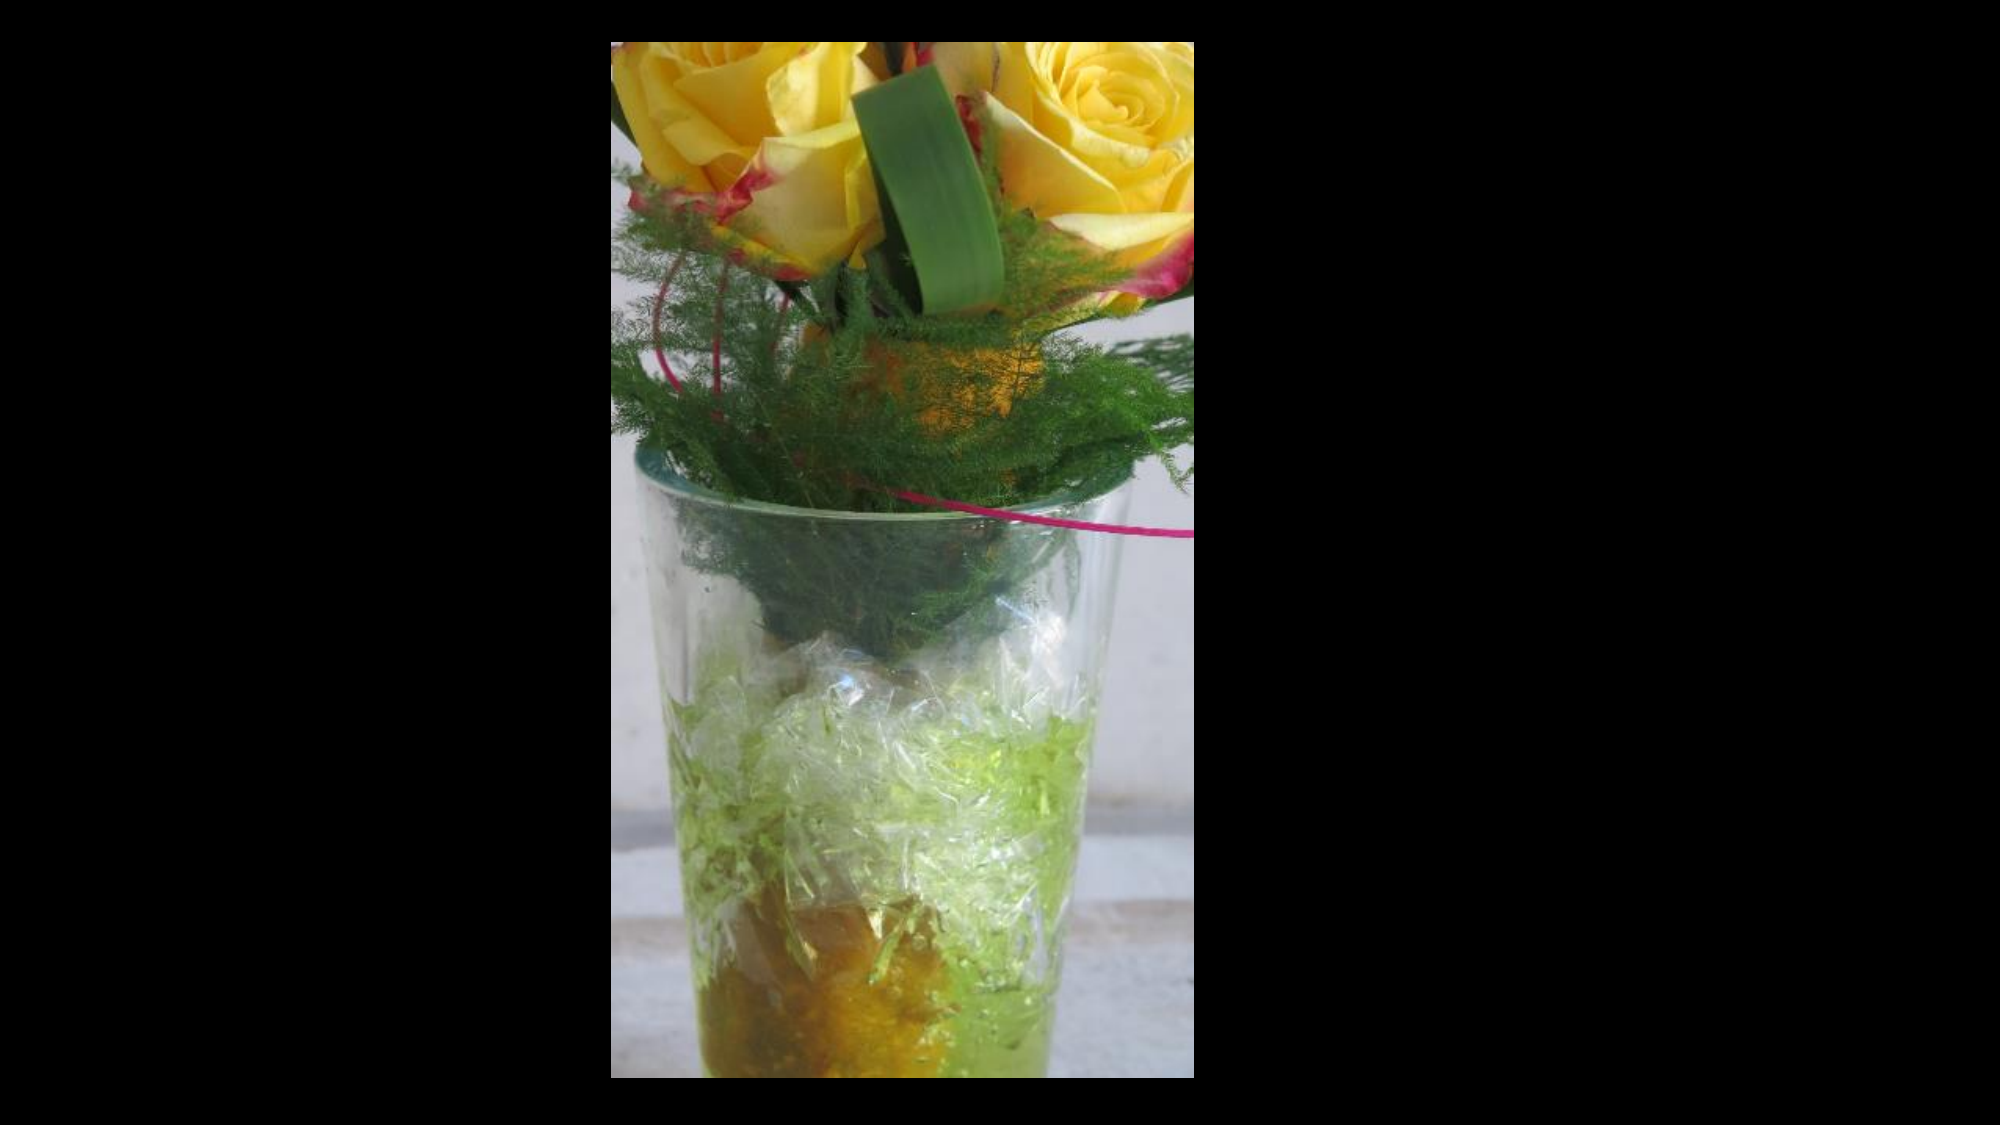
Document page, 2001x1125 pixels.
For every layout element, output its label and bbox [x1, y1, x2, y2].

picture [611, 42, 1194, 1078]
